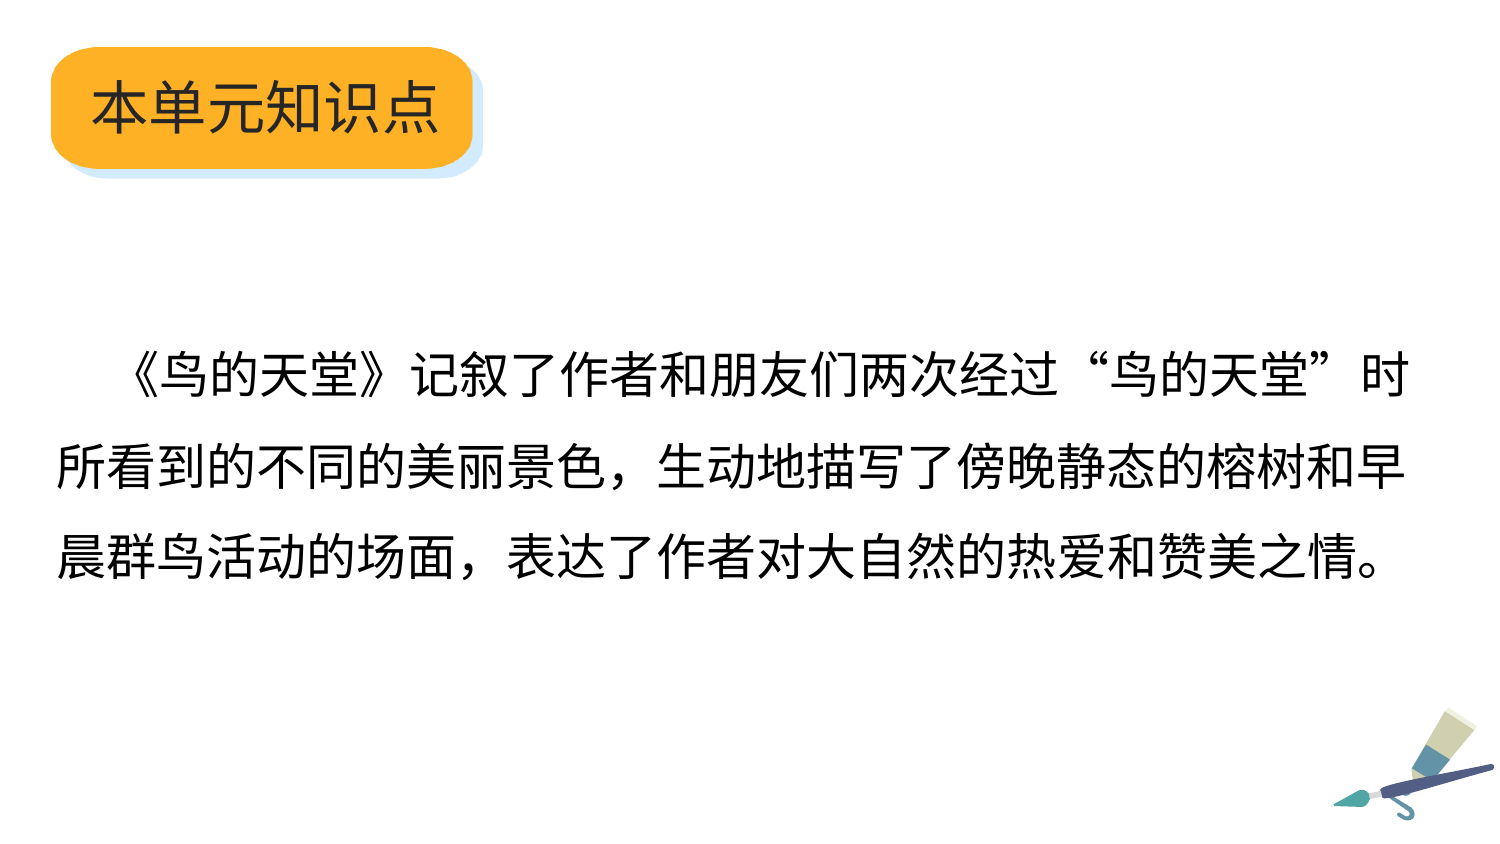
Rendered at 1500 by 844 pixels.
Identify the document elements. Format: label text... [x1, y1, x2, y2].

text_box 《鸟的天堂》记叙了作者和朋友们两次经过“鸟的天堂”时所看到的不同的美丽景色，生动地描写了傍晚静态的榕树和早晨群鸟活动的场面，表达了作者对大自然的热爱和赞美之情。 [45, 294, 1462, 591]
picture [51, 47, 483, 179]
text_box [1358, 708, 1481, 844]
